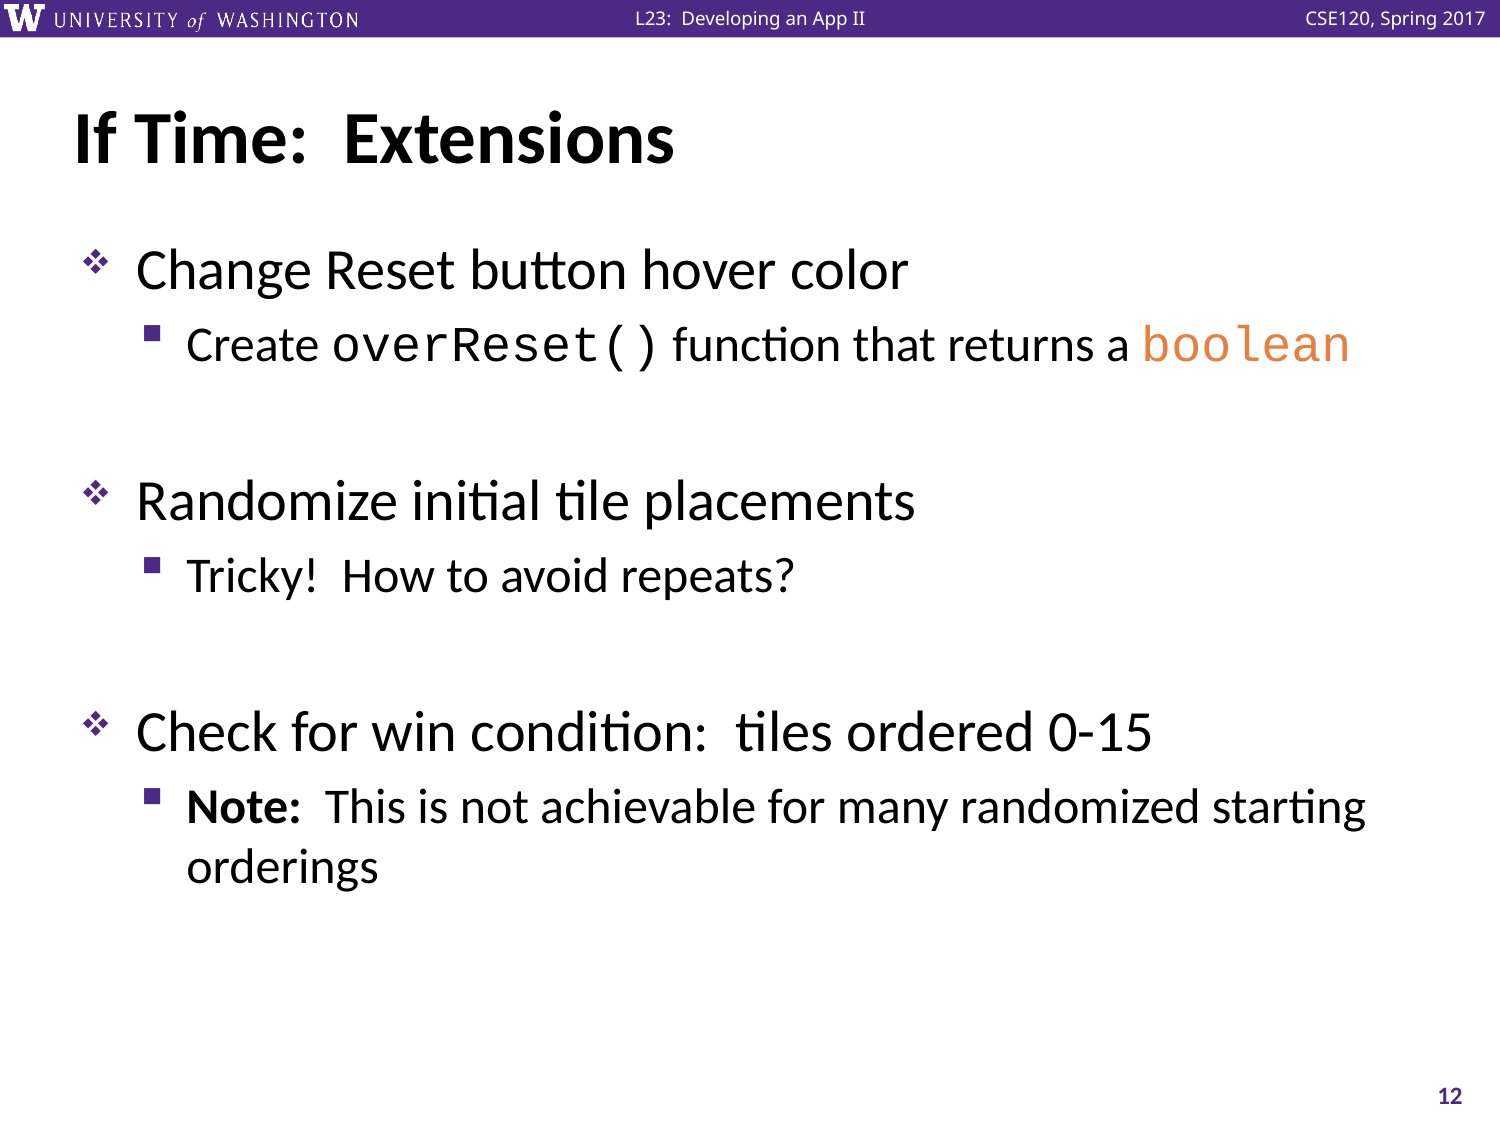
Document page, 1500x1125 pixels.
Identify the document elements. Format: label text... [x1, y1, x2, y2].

slide_number 12 [1400, 1065, 1500, 1125]
list Change Reset button hover color Create overReset() function that returns a boolean Randomize initial tile placements Tricky! How to avoid repeats? Check for win condition: tiles ordered 0-15 Note: This is not achievable for many randomized starting orderings [64, 223, 1438, 1040]
title If Time: Extensions [58, 71, 1438, 197]
picture [4, 4, 358, 32]
